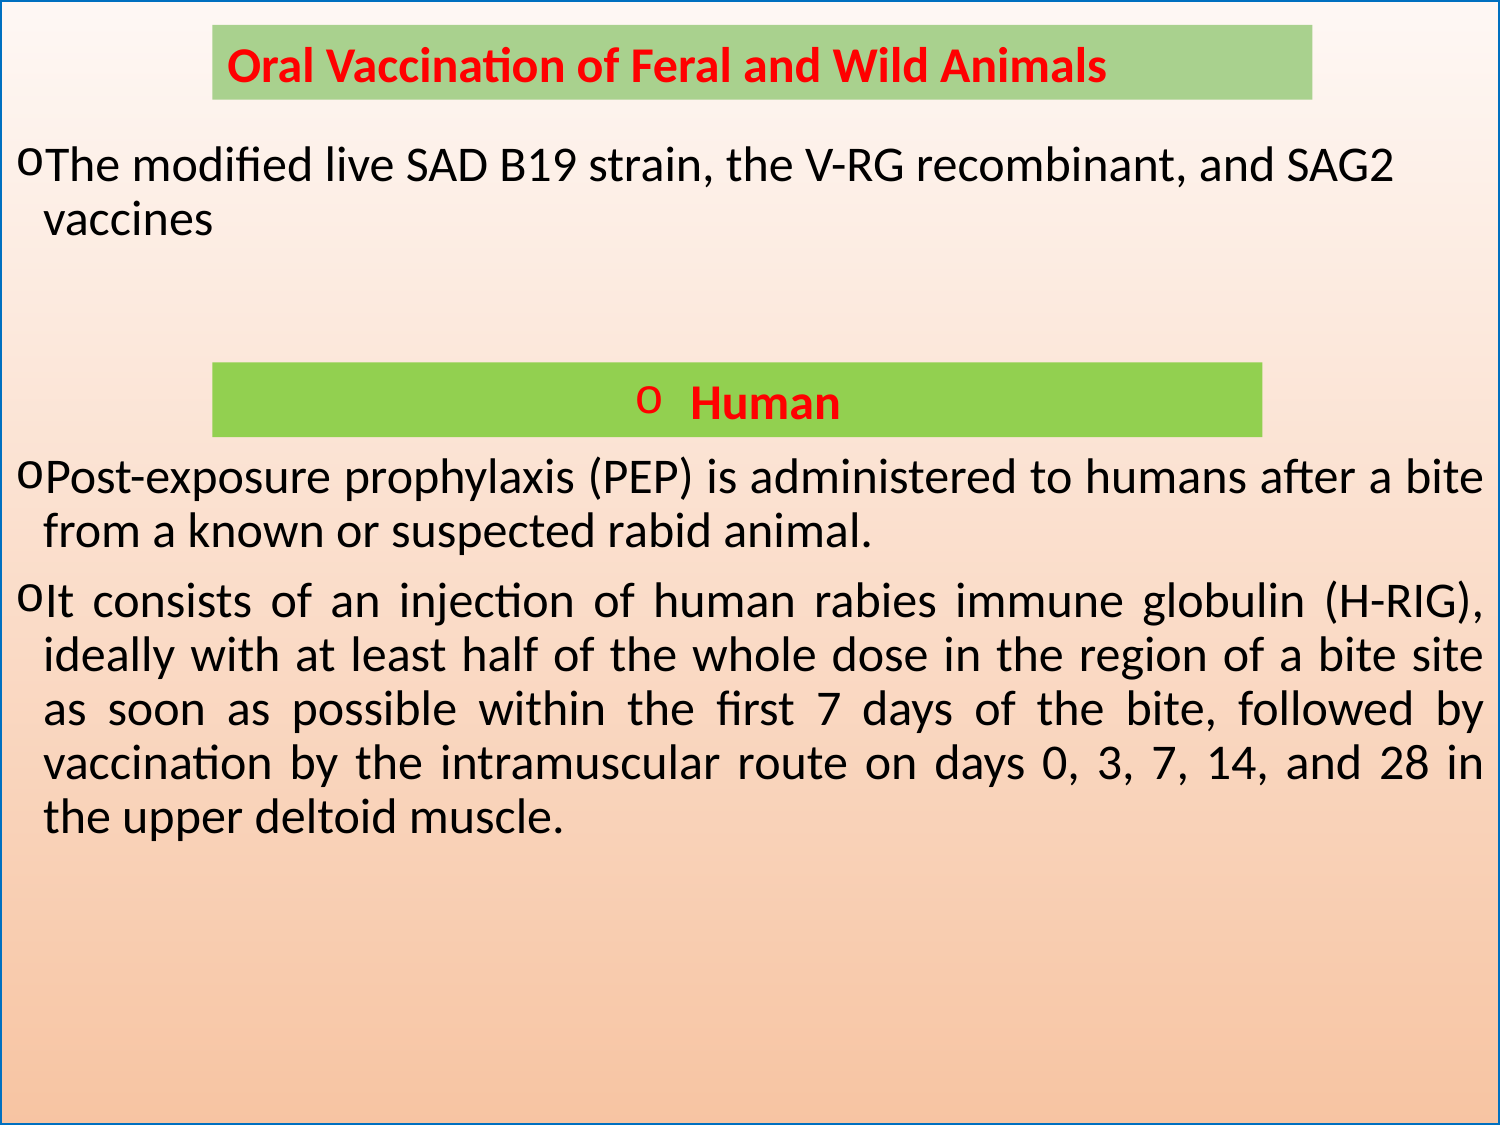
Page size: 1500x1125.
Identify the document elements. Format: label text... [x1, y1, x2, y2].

list The modified live SAD B19 strain, the V-RG recombinant, and SAG2 vaccines Post-exposure prophylaxis (PEP) is administered to humans after a bite from a known or suspected rabid animal. It consists of an injection of human rabies immune globulin (H-RIG), ideally with at least half of the whole dose in the region of a bite site as soon as possible within the first 7 days of the bite, followed by vaccination by the intramuscular route on days 0, 3, 7, 14, and 28 in the upper deltoid muscle. [0, 0, 1500, 1125]
text_box Human [212, 362, 1263, 438]
text_box Oral Vaccination of Feral and Wild Animals [212, 24, 1313, 100]
